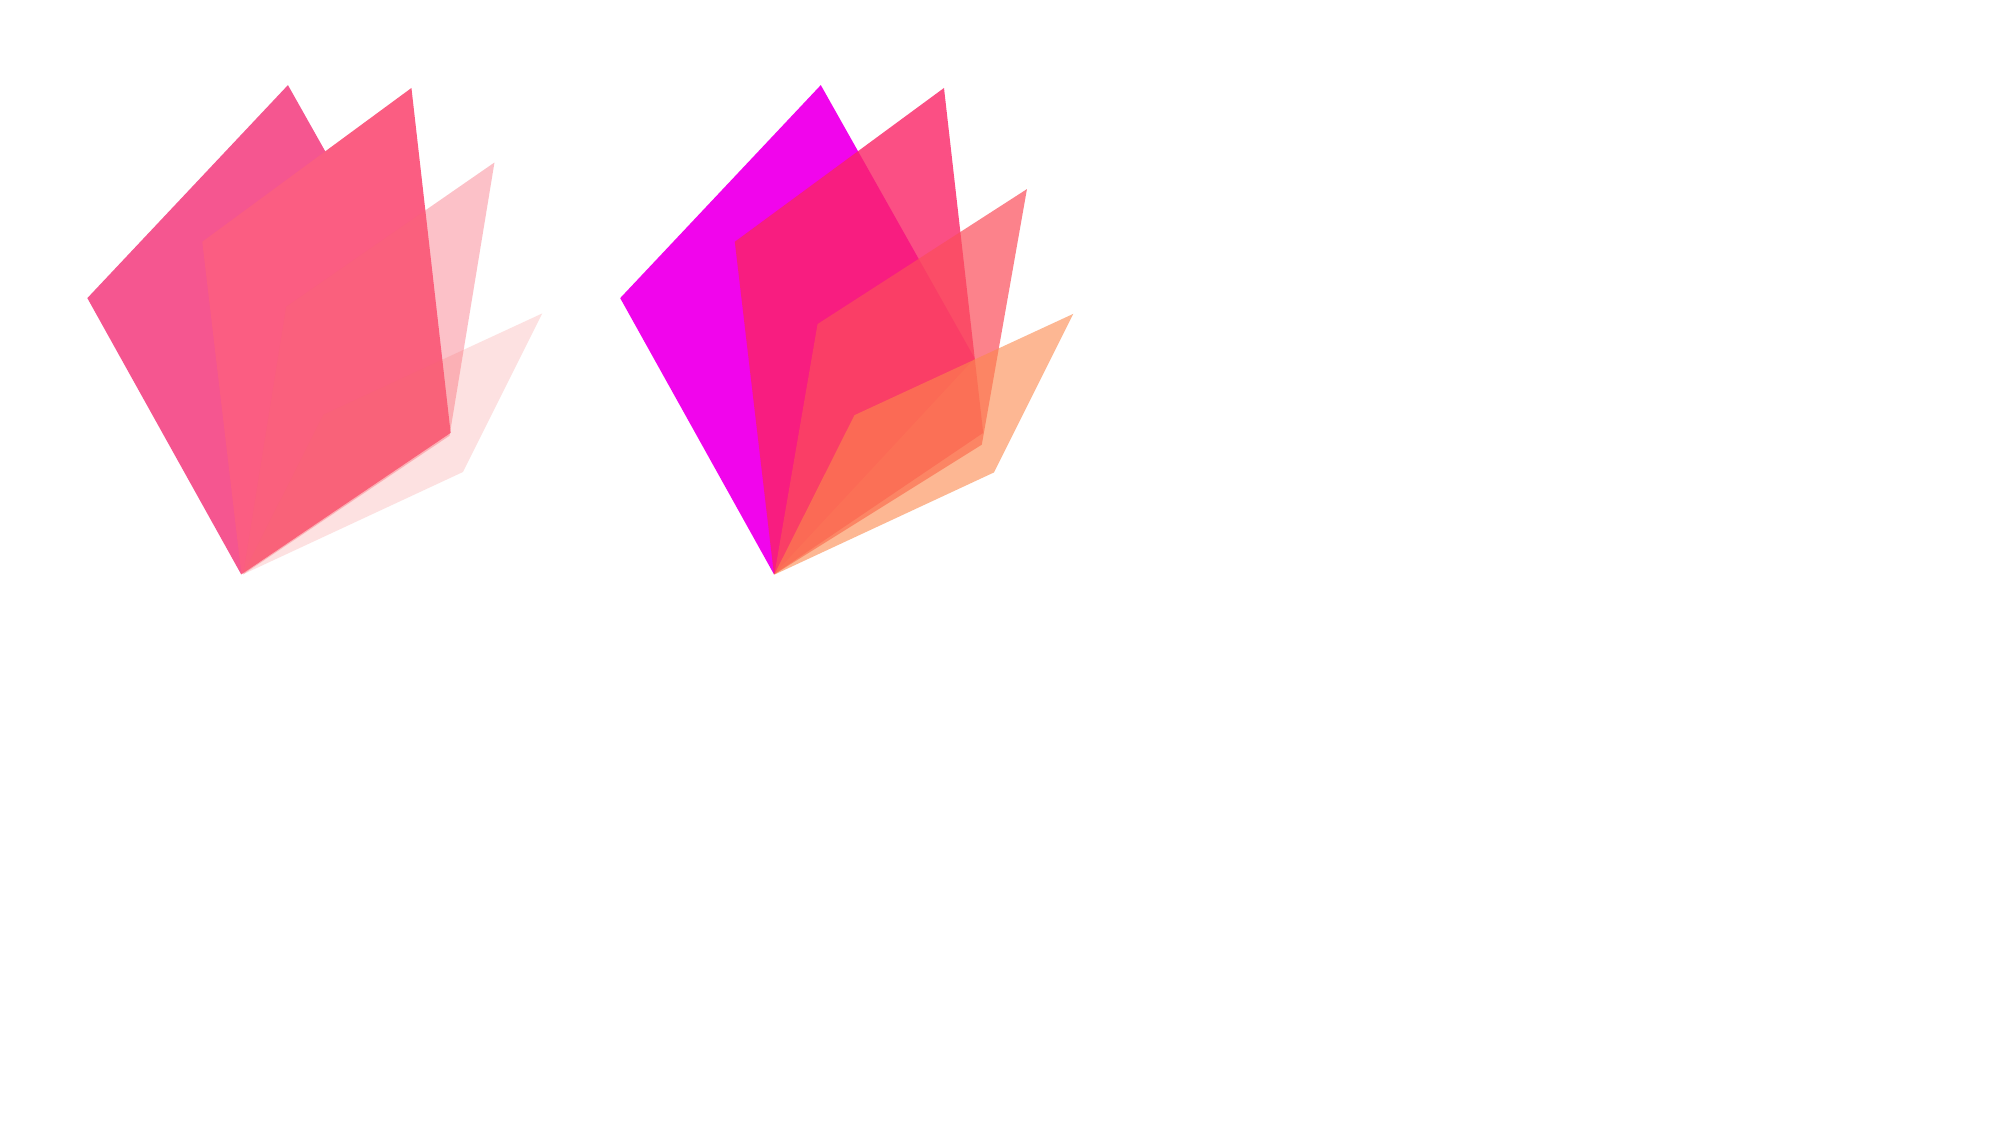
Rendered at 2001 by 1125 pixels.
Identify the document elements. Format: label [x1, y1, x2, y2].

text_box [771, 311, 1076, 577]
text_box [240, 311, 545, 577]
text_box [242, 160, 496, 572]
text_box [773, 186, 1029, 572]
text_box [733, 86, 962, 574]
text_box [618, 83, 858, 573]
text_box [86, 83, 326, 575]
text_box [201, 86, 427, 576]
